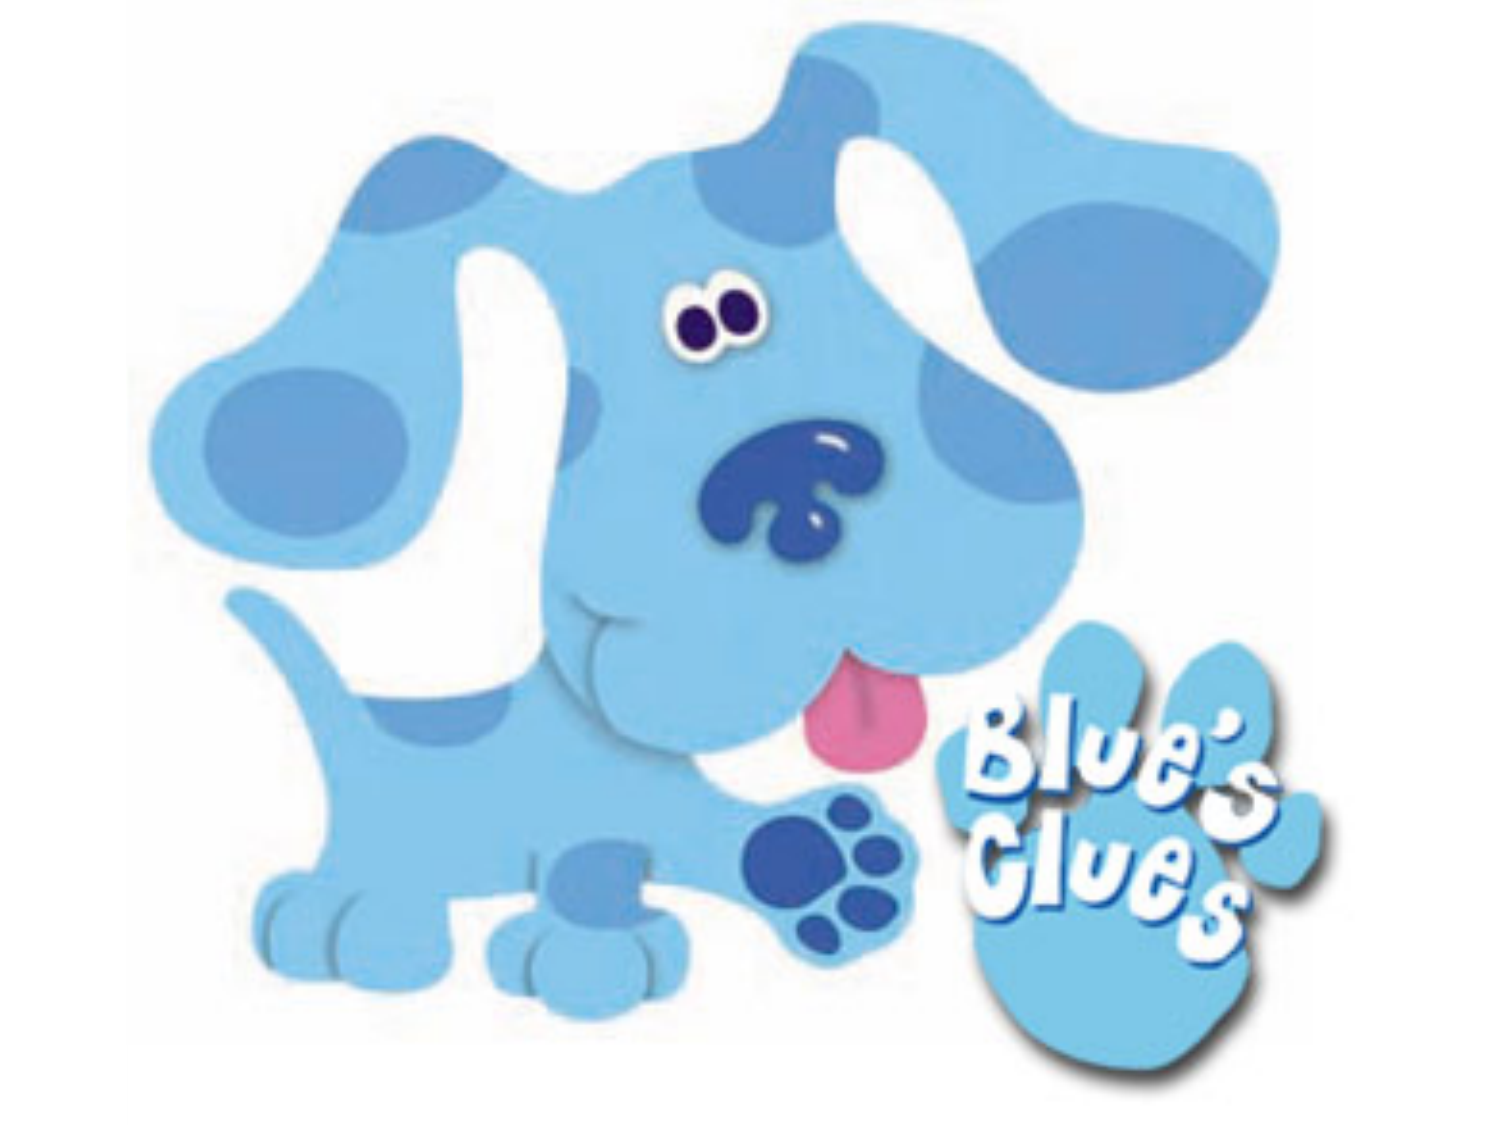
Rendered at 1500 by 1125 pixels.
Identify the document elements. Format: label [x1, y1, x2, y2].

picture [125, 0, 1375, 1125]
